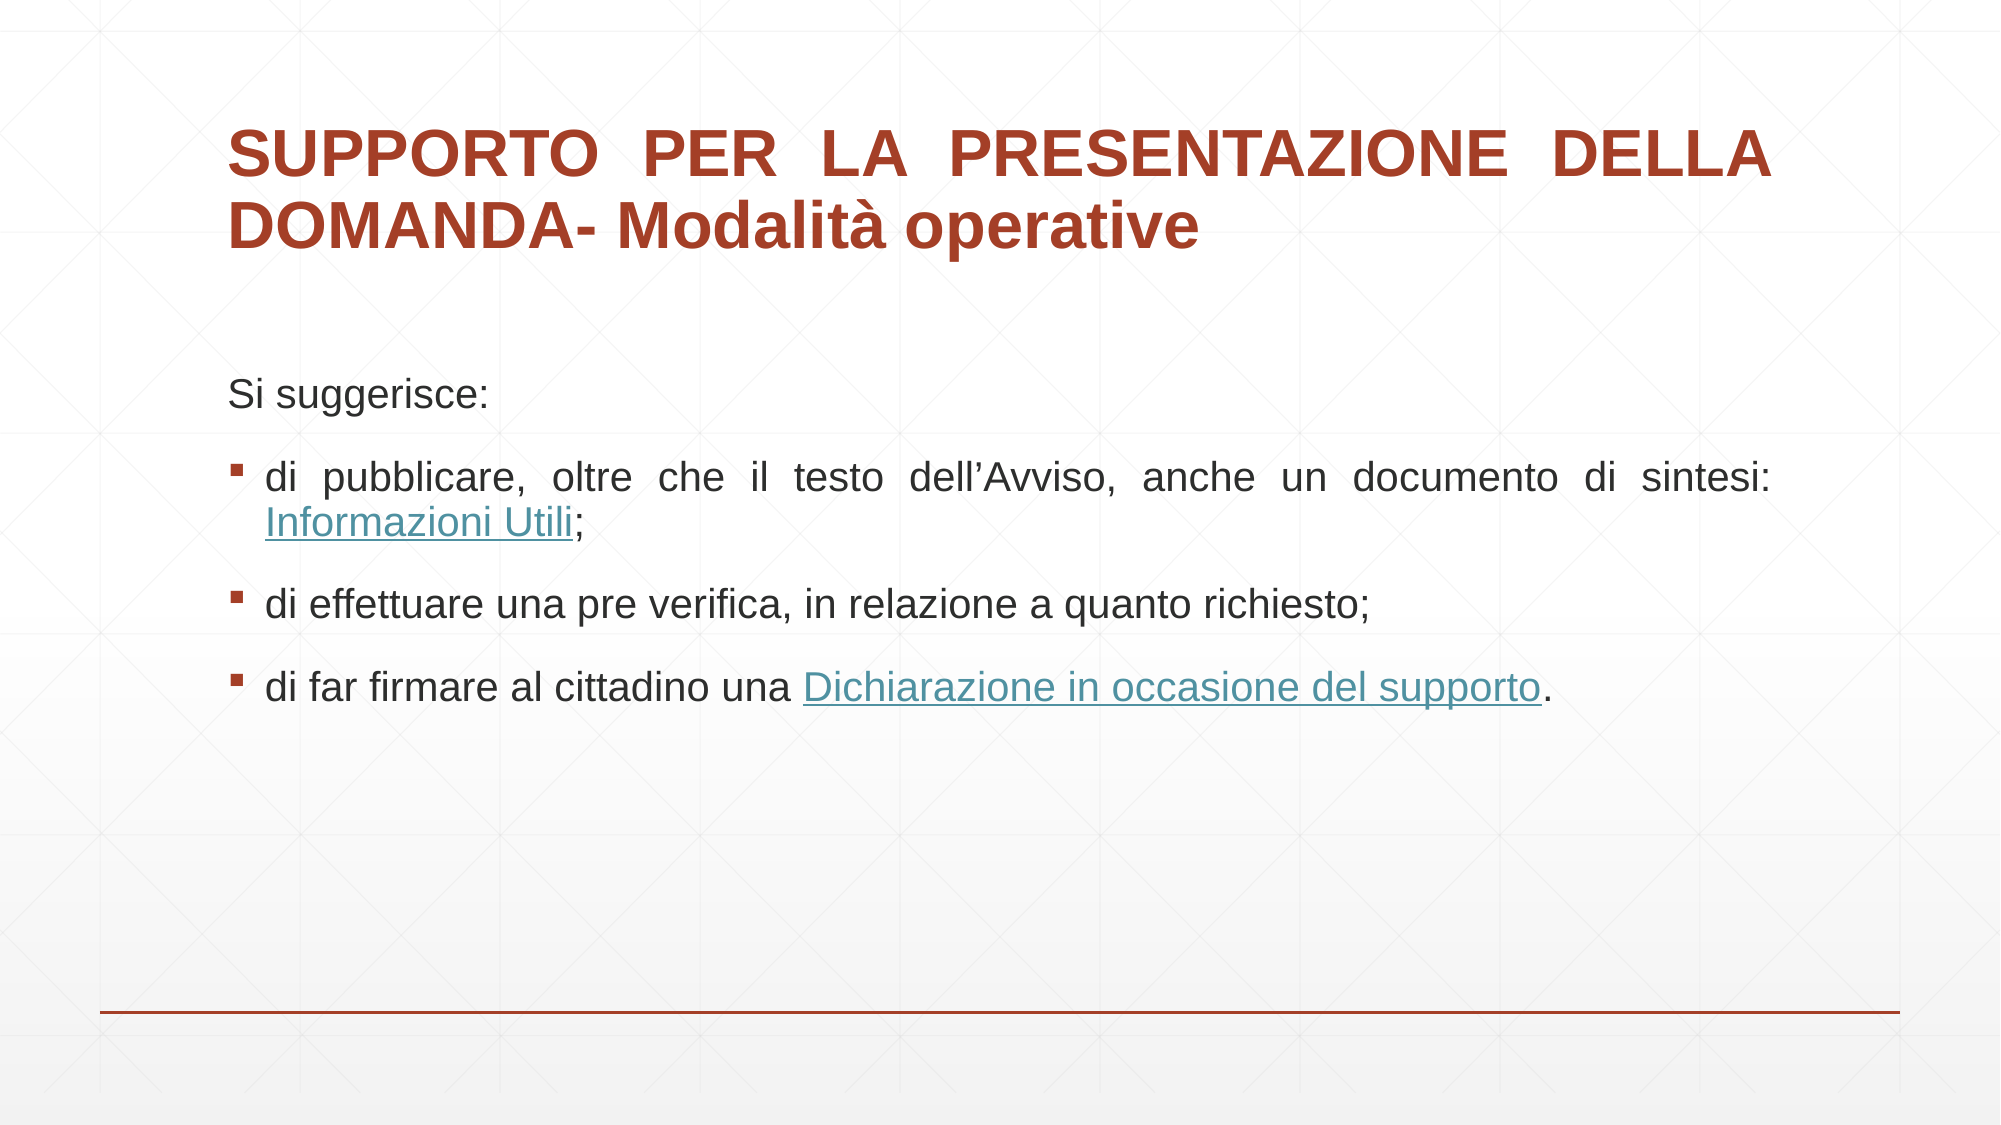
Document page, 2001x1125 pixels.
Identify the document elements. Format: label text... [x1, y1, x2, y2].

list Si suggerisce: di pubblicare, oltre che il testo dell’Avviso, anche un documento di sintesi: Informazioni Utili; di effettuare una pre verifica, in relazione a quanto richiesto; di far firmare al cittadino una Dichiarazione in occasione del supporto. [212, 270, 1788, 991]
title SUPPORTO PER LA PRESENTAZIONE DELLA DOMANDA- Modalità operative [212, 82, 1788, 270]
